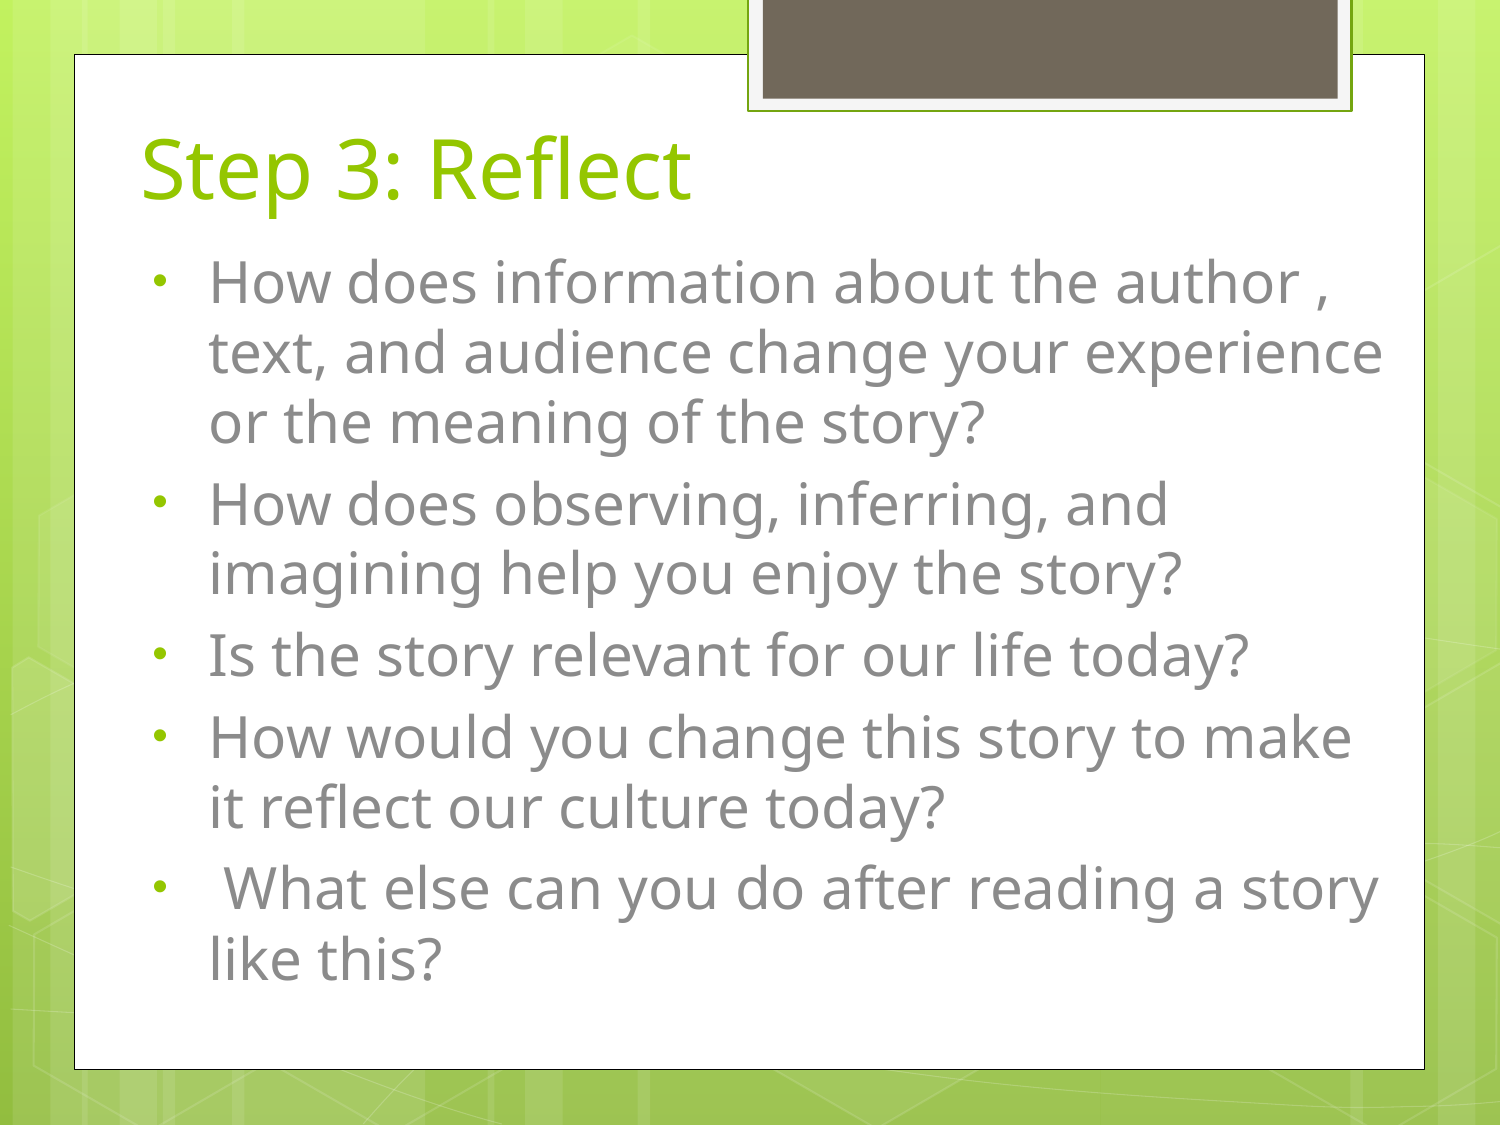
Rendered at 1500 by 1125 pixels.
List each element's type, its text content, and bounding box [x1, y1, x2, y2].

list How does information about the author , text, and audience change your experience or the meaning of the story? How does observing, inferring, and imagining help you enjoy the story? Is the story relevant for our life today? How would you change this story to make it reflect our culture today? What else can you do after reading a story like this? [137, 237, 1401, 1001]
title Step 3: Reflect [124, 0, 1388, 224]
